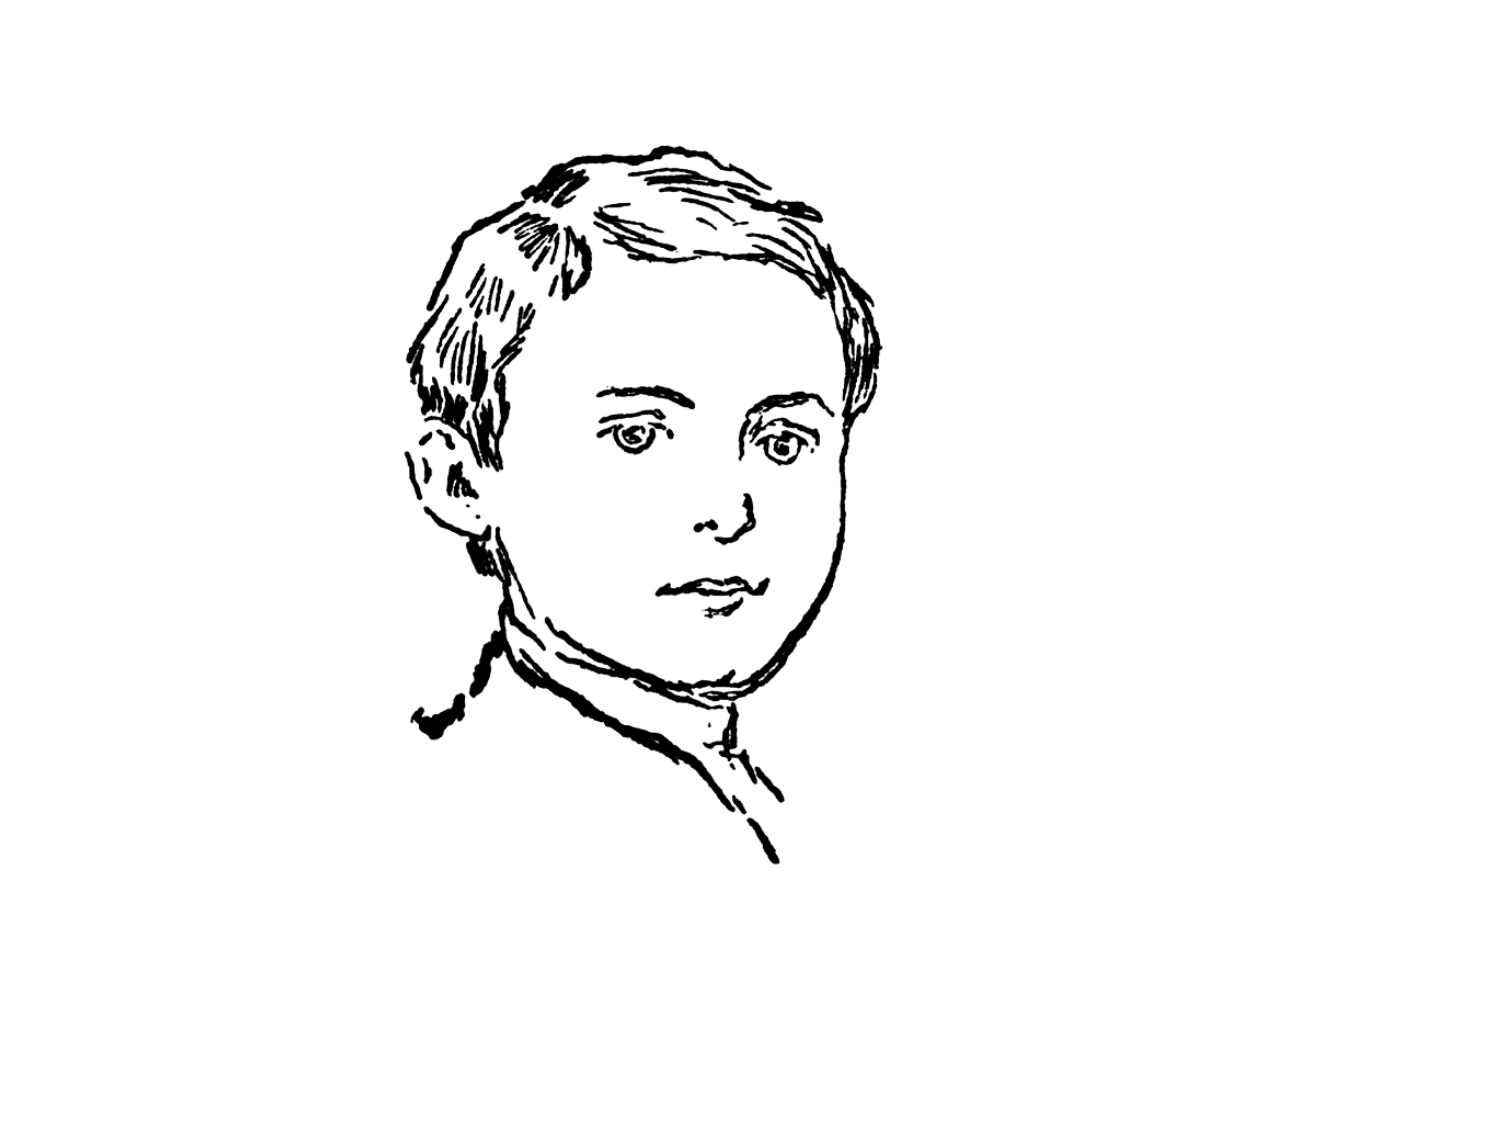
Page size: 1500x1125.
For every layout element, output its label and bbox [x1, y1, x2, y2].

picture [362, 124, 937, 892]
